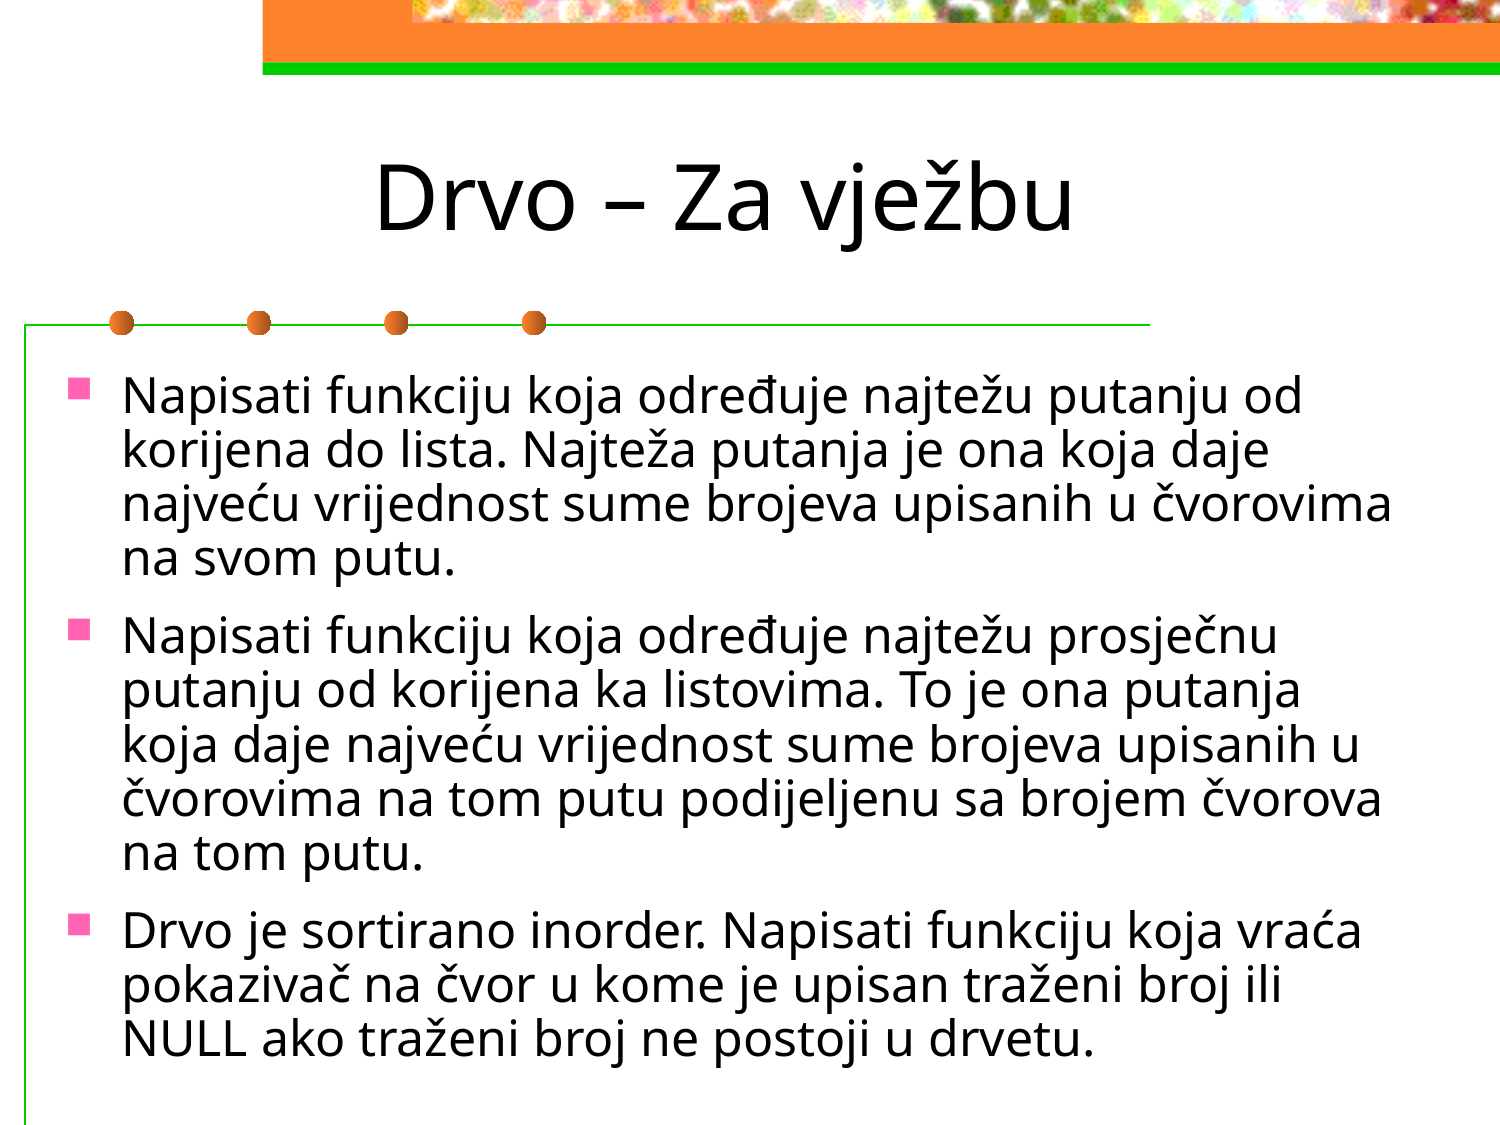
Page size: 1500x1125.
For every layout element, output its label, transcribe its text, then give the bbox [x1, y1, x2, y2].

picture [412, 0, 1500, 23]
title Drvo – Za vježbu [87, 99, 1363, 288]
list Napisati funkciju koja određuje najtežu putanju od korijena do lista. Najteža putanja je ona koja daje najveću vrijednost sume brojeva upisanih u čvorovima na svom putu. Napisati funkciju koja određuje najtežu prosječnu putanju od korijena ka listovima. To je ona putanja koja daje najveću vrijednost sume brojeva upisanih u čvorovima na tom putu podijeljenu sa brojem čvorova na tom putu. Drvo je sortirano inorder. Napisati funkciju koja vraća pokazivač na čvor u kome je upisan traženi broj ili NULL ako traženi broj ne postoji u drvetu. [50, 362, 1425, 1088]
